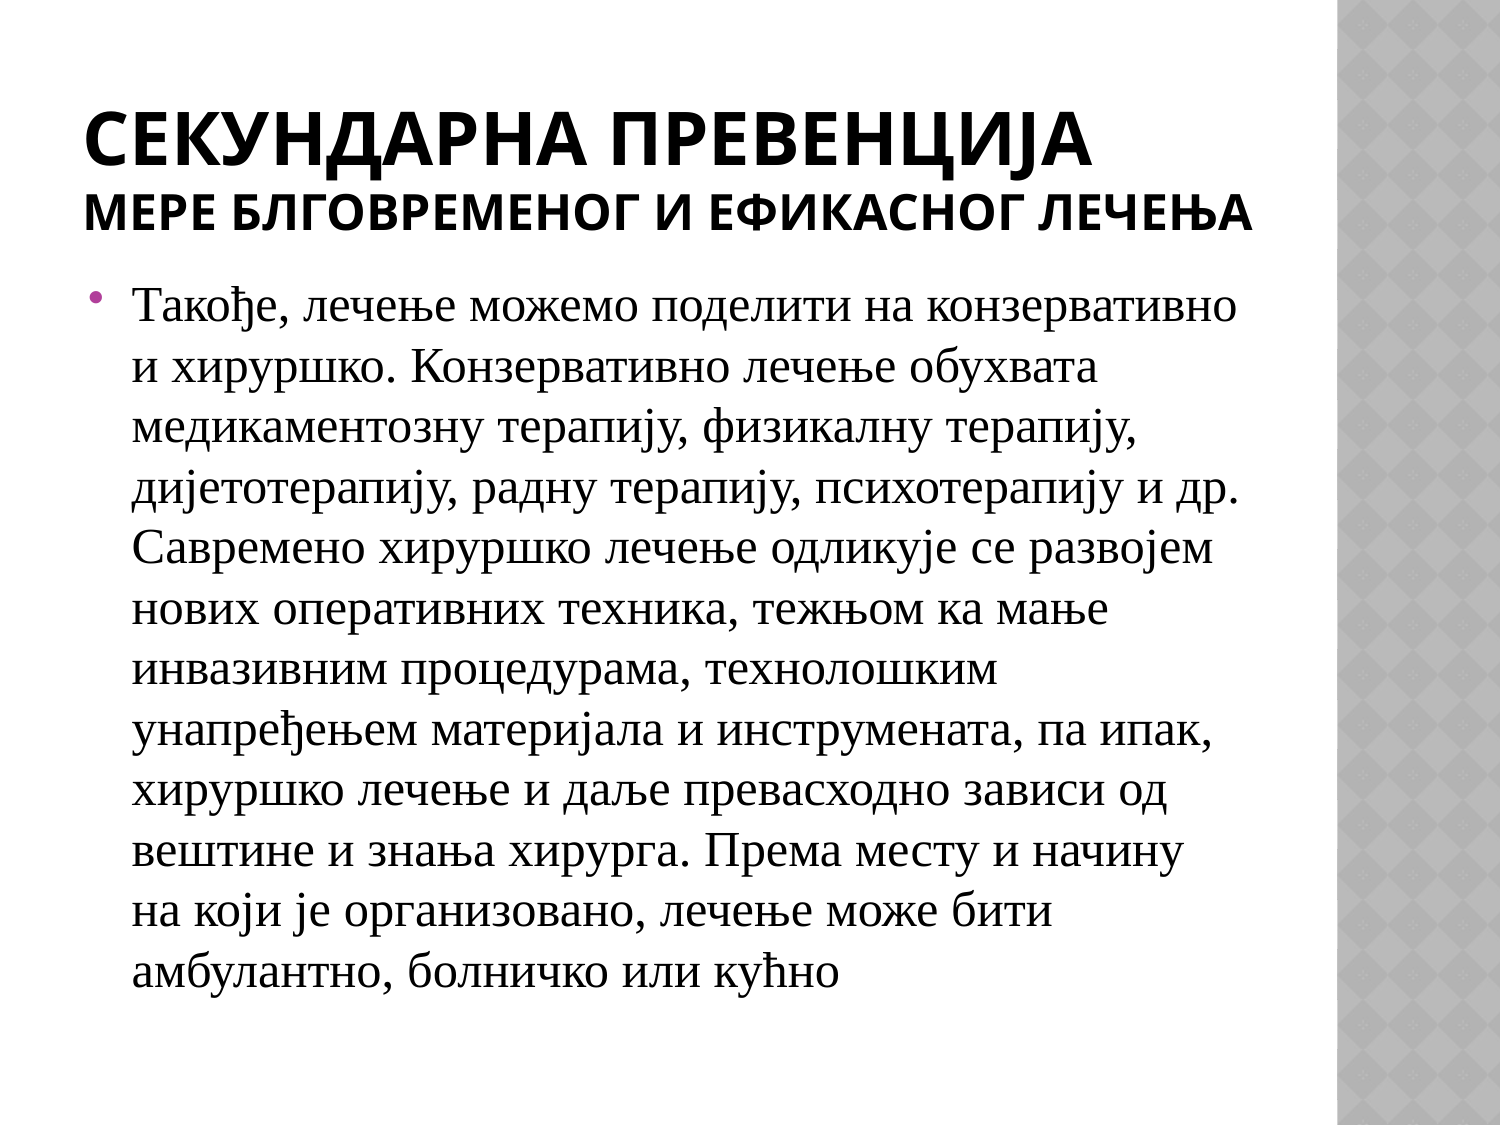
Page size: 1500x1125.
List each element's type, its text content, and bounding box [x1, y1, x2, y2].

list Такође, лечење можемо поделити на конзервативно и хируршко. Конзервативно лечење обухвата медикаментозну терапију, физикалну терапију, дијетотерапију, радну терапију, психотерапију и др. Савремено хируршко лечење одликује се развојем нових оперативних техника, тежњом ка мање инвазивним процедурама, технолошким унапређењем материјала и инструмената, па ипак, хируршко лечење и даље превасходно зависи од вештине и знања хирурга. Према месту и начину на који је организовано, лечење може бити амбулантно, болничко или кућно [75, 264, 1263, 1059]
title Секундарна превенција мере блговременог и ефикасног лечења [75, 52, 1263, 240]
